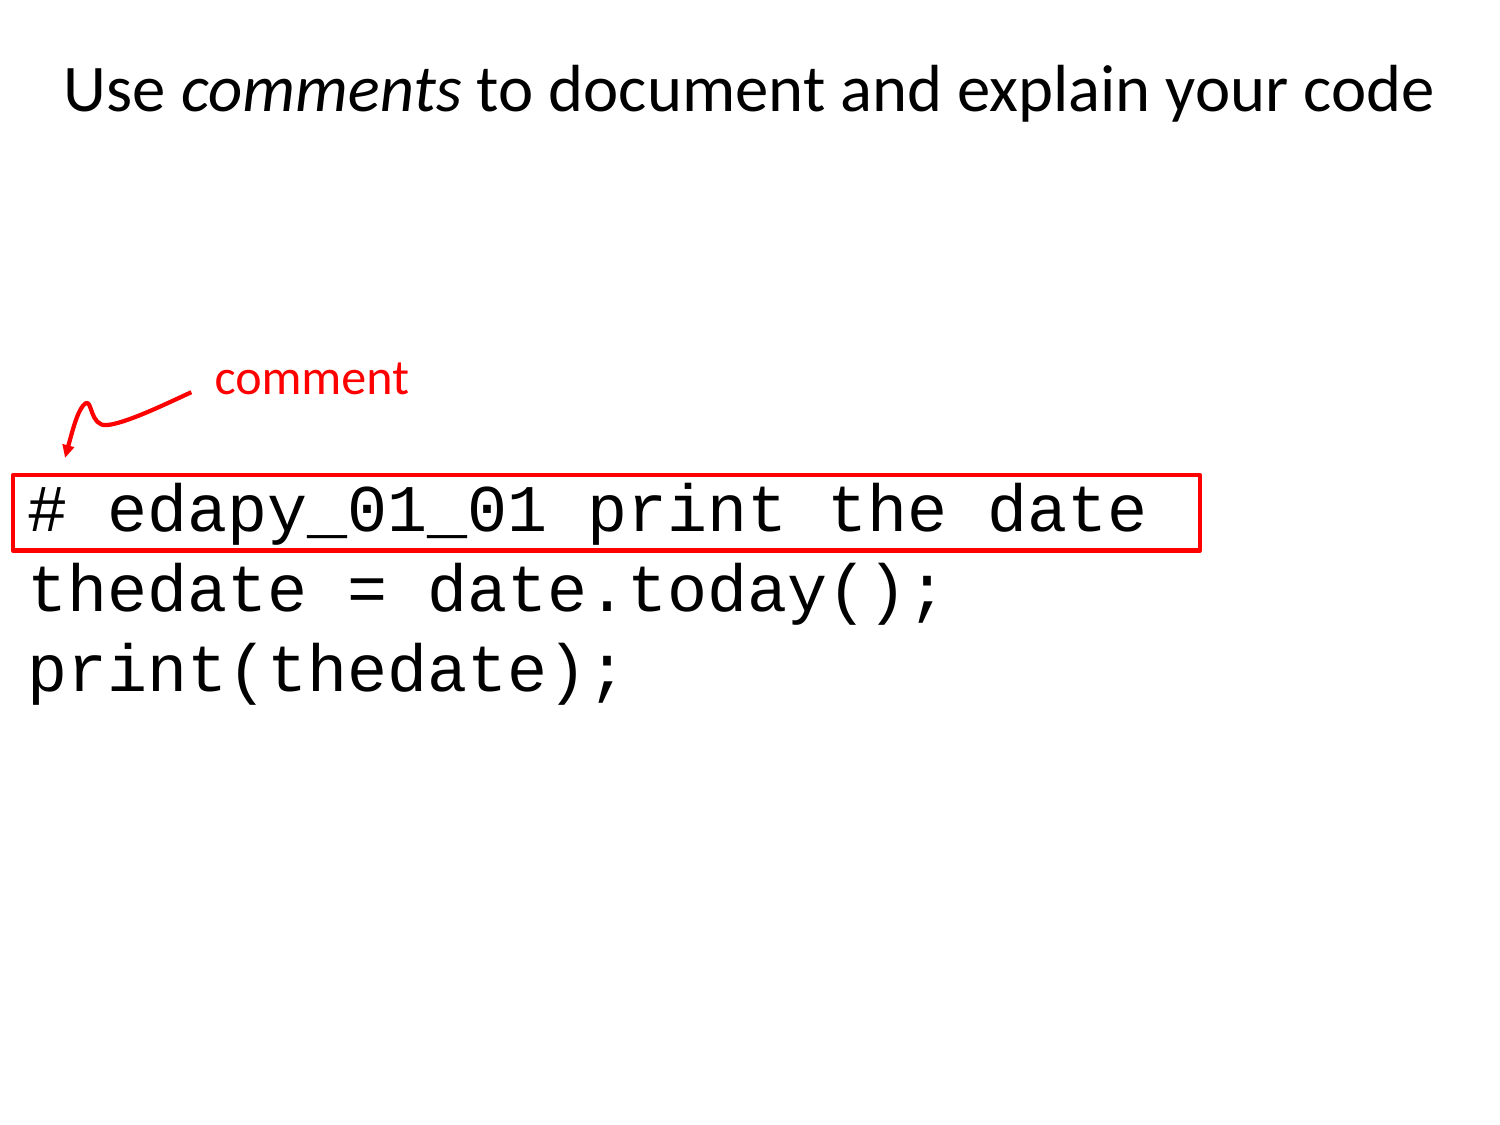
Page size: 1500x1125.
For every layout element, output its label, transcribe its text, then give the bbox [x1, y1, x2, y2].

list # edapy_01_01 print the date thedate = date.today(); print(thedate); [12, 190, 1476, 725]
text_box [11, 473, 1202, 553]
text_box comment [199, 337, 425, 413]
text_box [62, 390, 193, 458]
text_box Use comments to document and explain your code [49, 37, 1451, 133]
